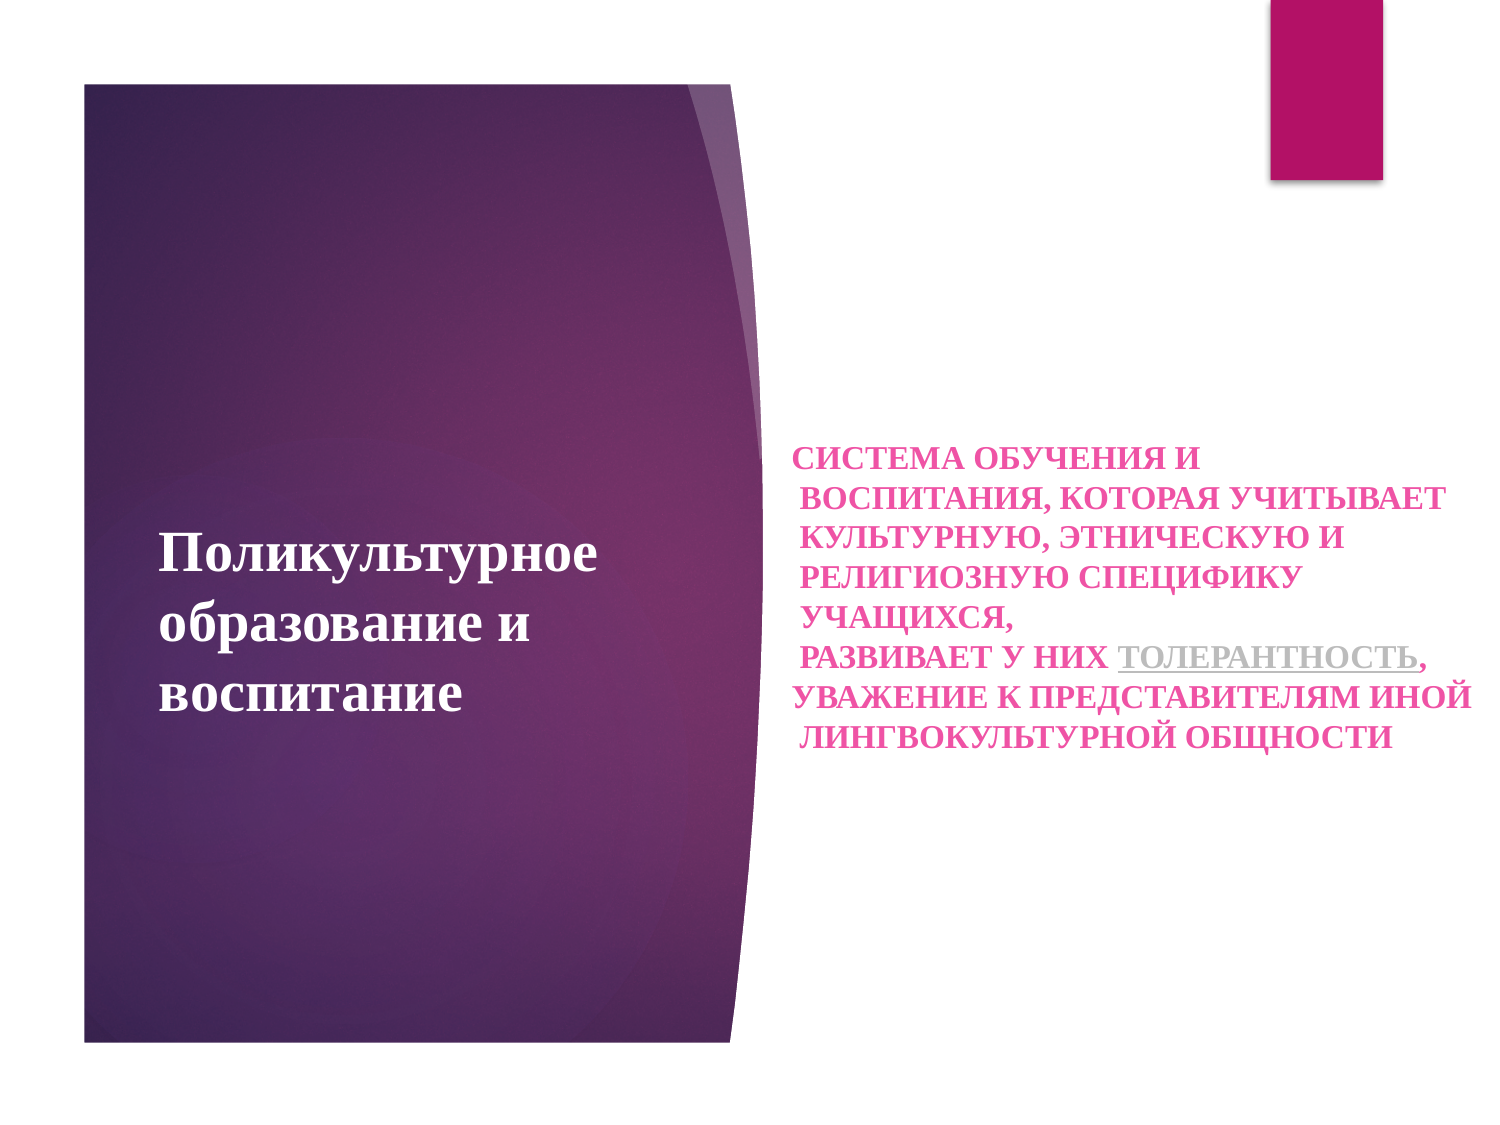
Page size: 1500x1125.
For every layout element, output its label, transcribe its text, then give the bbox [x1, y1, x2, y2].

title Поликультурное образование и воспитание [143, 370, 651, 866]
list Система обучения и воспитания, которая учитывает культурную, этническую и религиозную специфику учащихся, развивает у них толерантность, уважение к представителям иной лингвокультурной общности [785, 291, 1497, 945]
